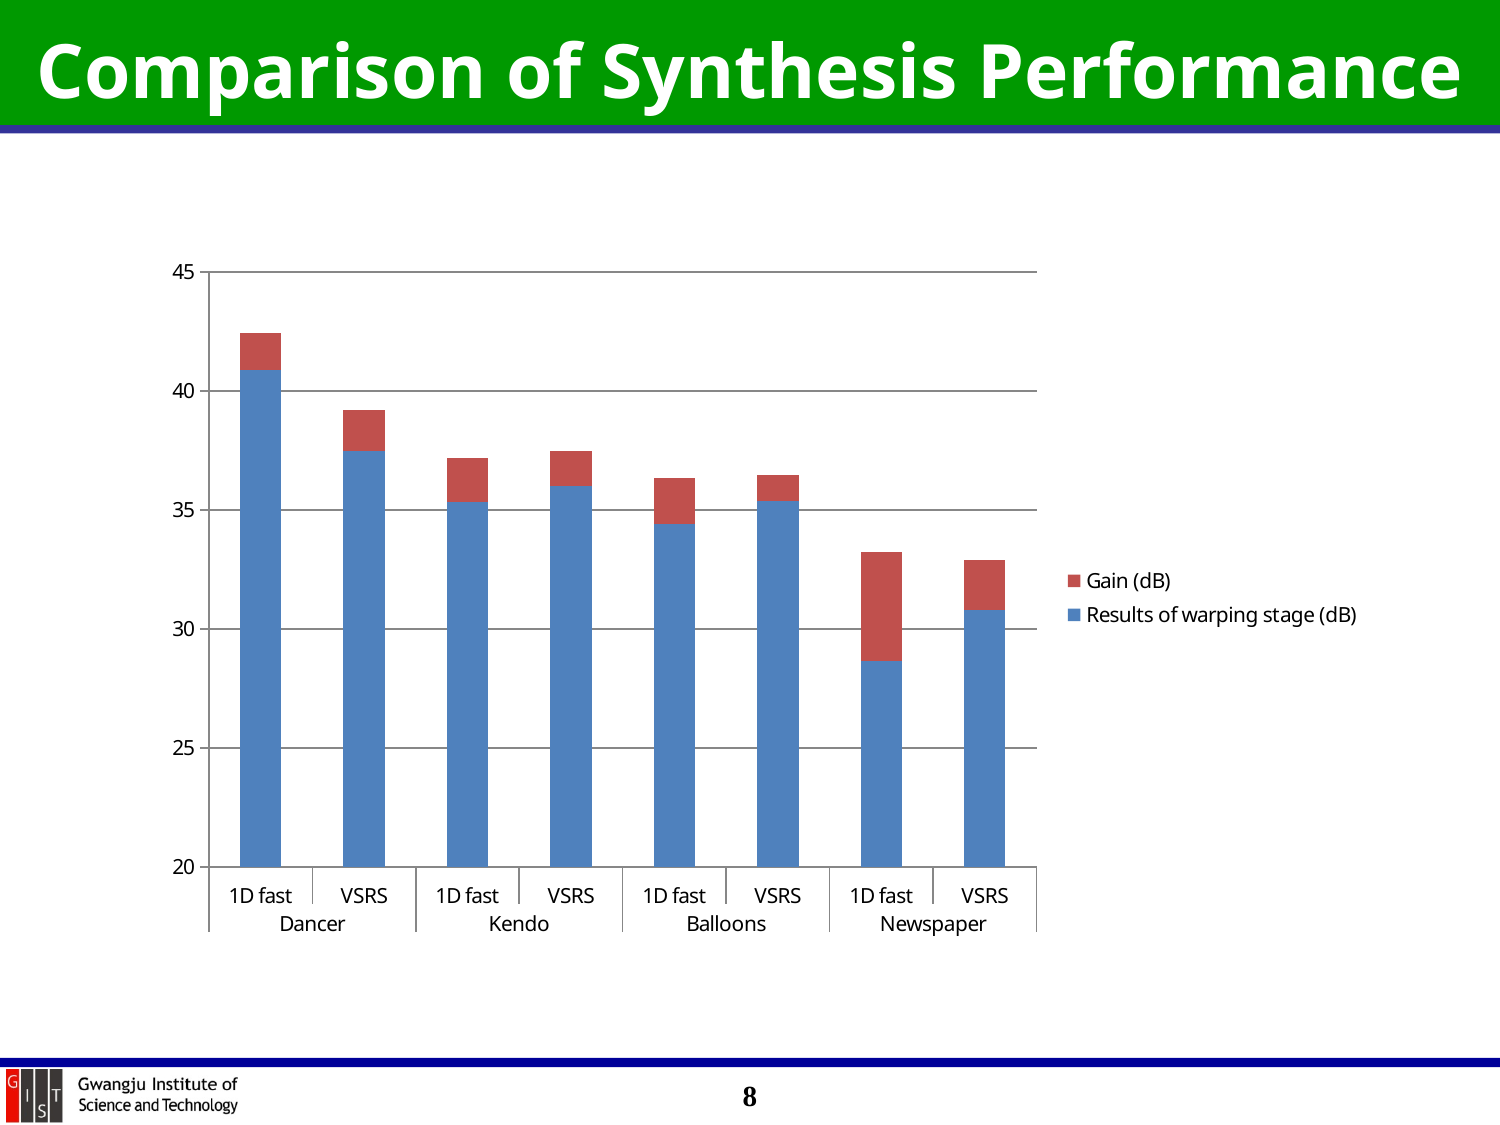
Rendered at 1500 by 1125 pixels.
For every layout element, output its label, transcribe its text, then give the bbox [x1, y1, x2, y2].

picture [6, 1069, 238, 1123]
chart [147, 243, 1377, 953]
slide_number 8 [575, 1065, 925, 1125]
title Comparison of Synthesis Performance [0, 12, 1500, 126]
